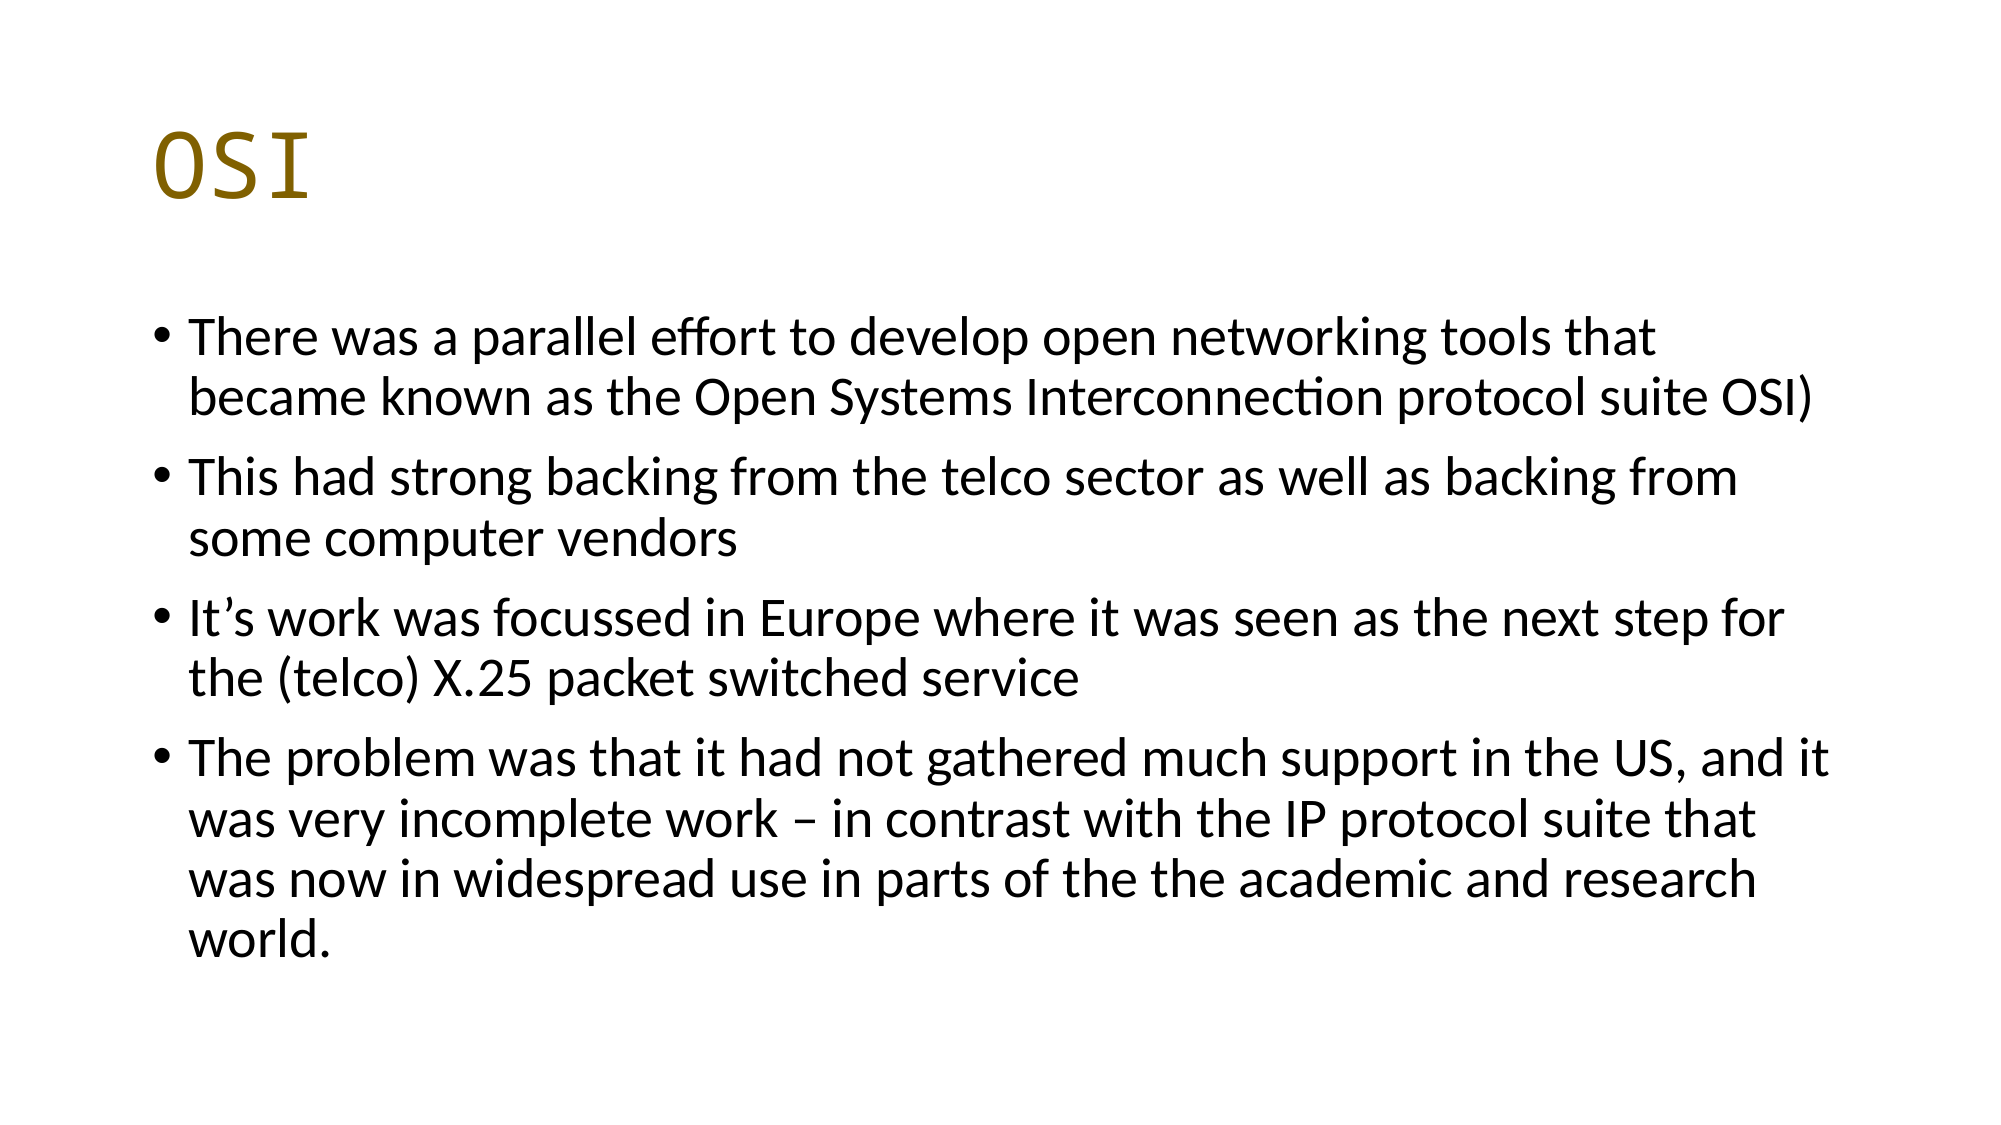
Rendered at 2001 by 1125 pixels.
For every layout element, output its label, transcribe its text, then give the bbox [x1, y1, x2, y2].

title OSI [137, 59, 1863, 278]
list There was a parallel effort to develop open networking tools that became known as the Open Systems Interconnection protocol suite OSI) This had strong backing from the telco sector as well as backing from some computer vendors It’s work was focussed in Europe where it was seen as the next step for the (telco) X.25 packet switched service The problem was that it had not gathered much support in the US, and it was very incomplete work – in contrast with the IP protocol suite that was now in widespread use in parts of the the academic and research world. [137, 299, 1863, 1014]
